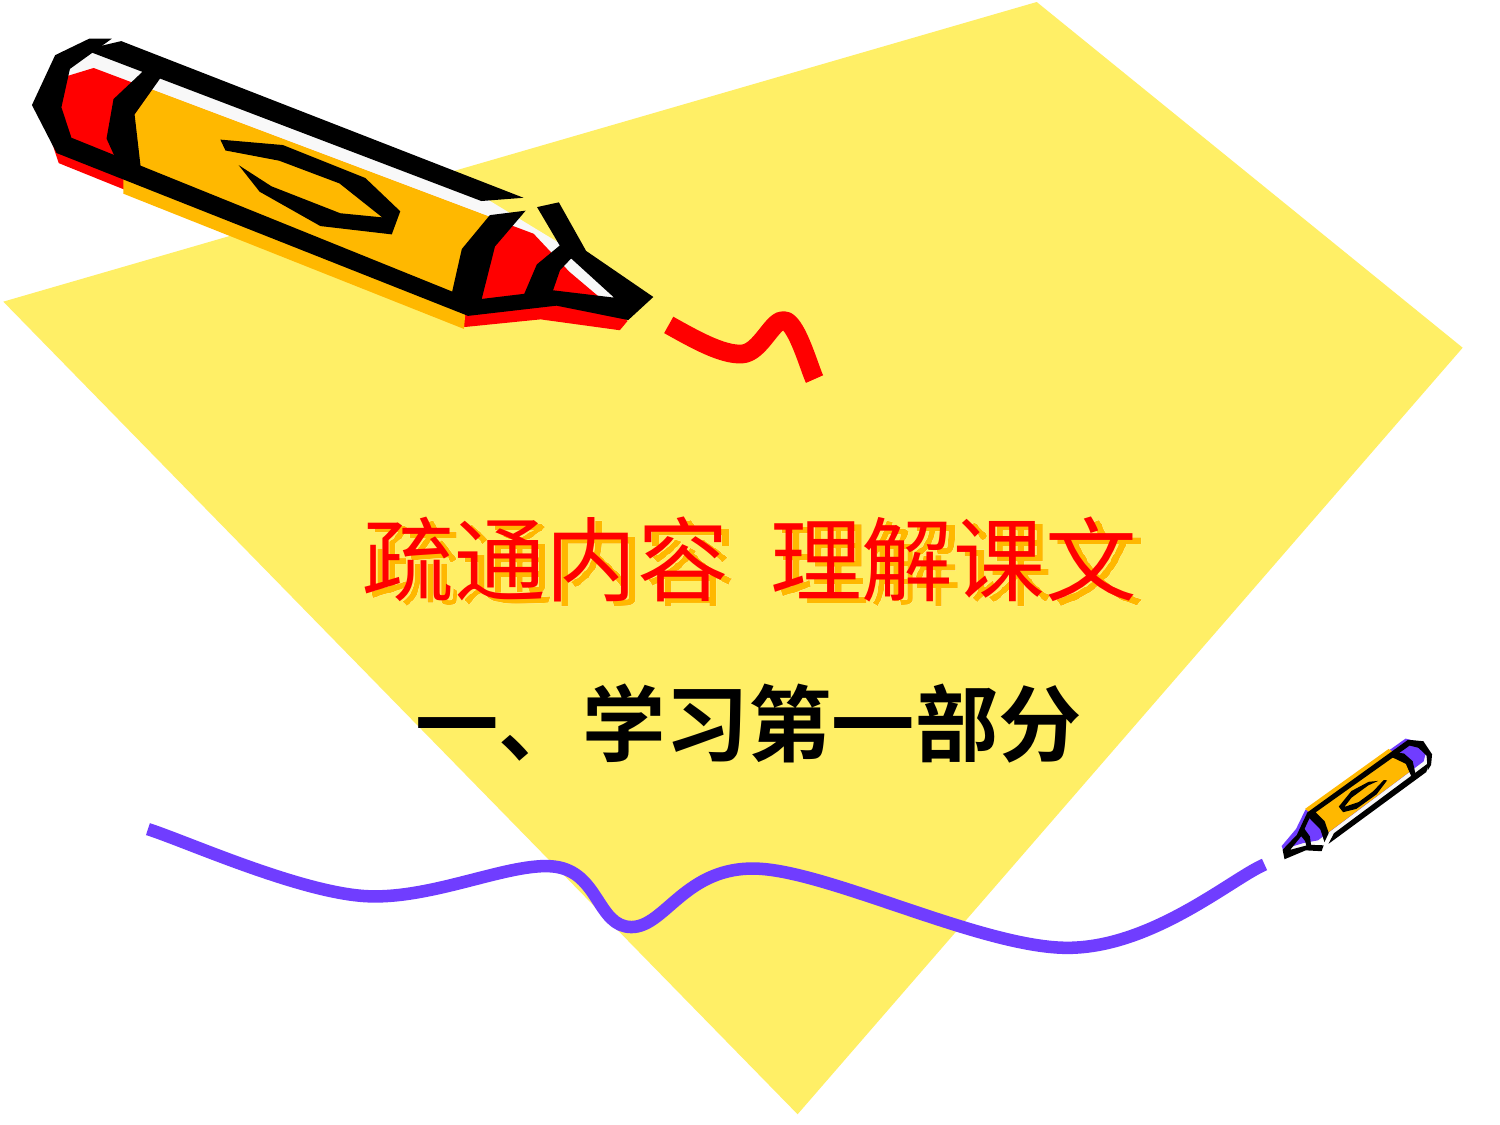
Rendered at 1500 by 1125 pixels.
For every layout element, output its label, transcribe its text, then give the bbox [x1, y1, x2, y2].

subtitle 一、学习第一部分 [254, 664, 1244, 830]
title 疏通内容 理解课文 [225, 247, 1275, 621]
